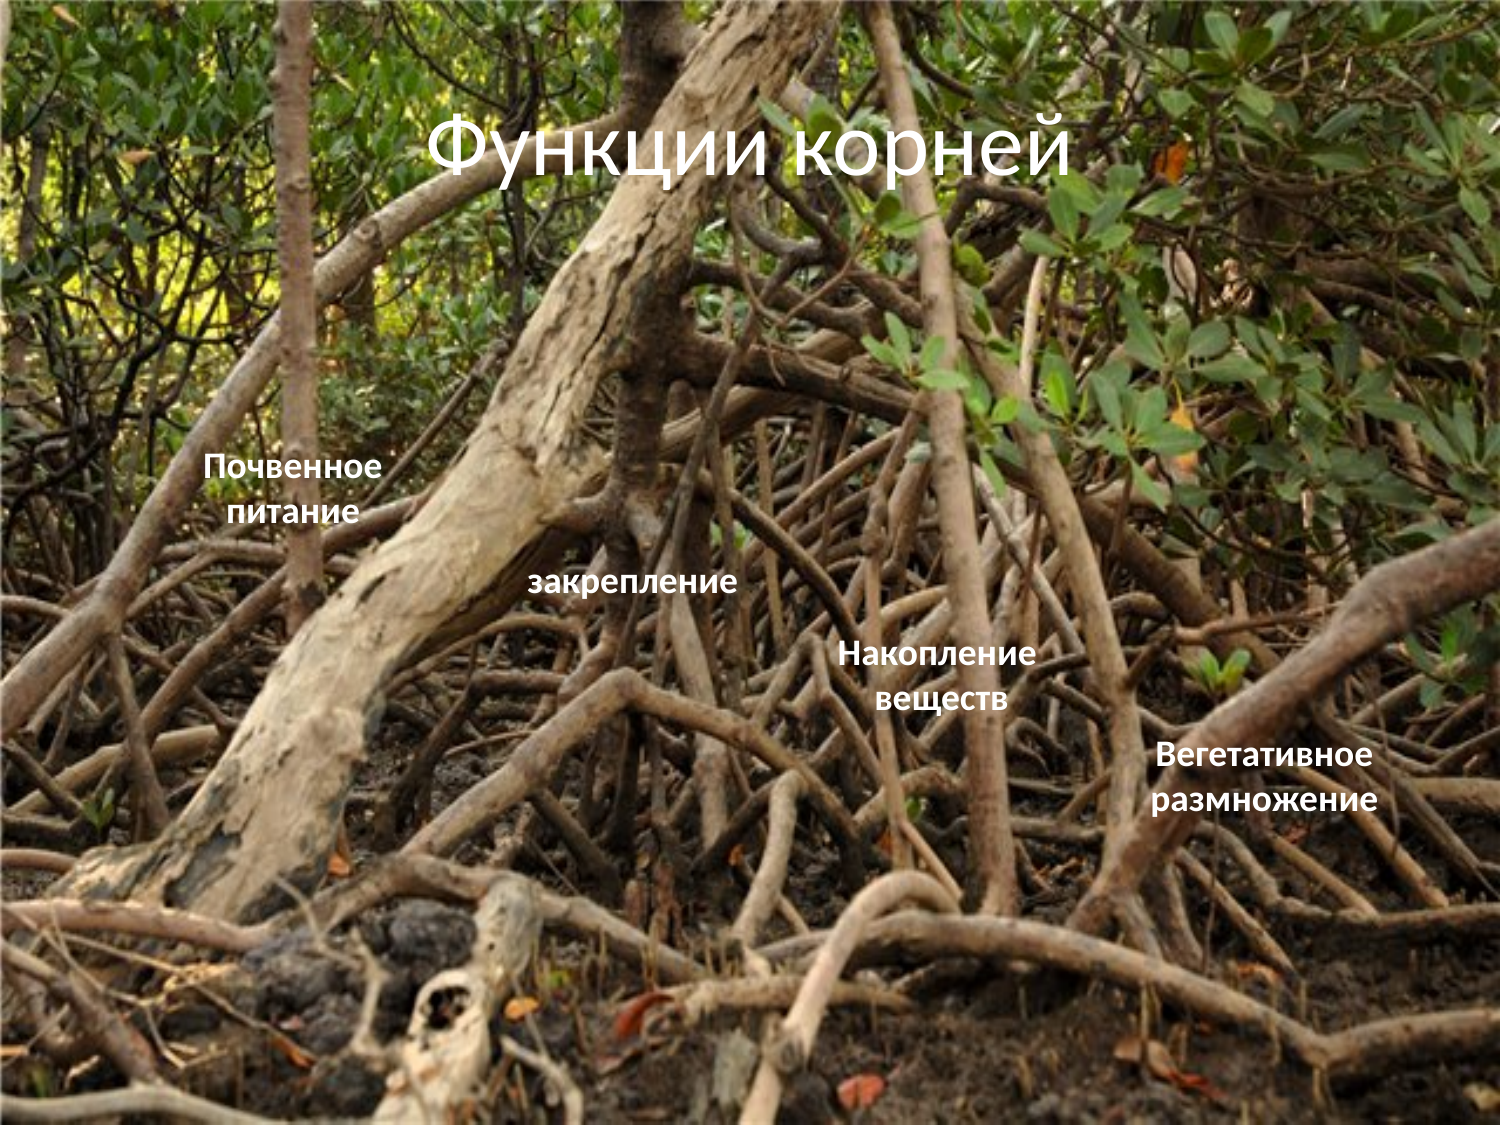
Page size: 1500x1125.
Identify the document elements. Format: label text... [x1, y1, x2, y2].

title Функции корней [75, 45, 1425, 233]
text_box Накопление веществ [749, 515, 1126, 830]
text_box закрепление [433, 421, 833, 737]
text_box Вегетативное размножение [1101, 632, 1428, 915]
text_box Почвенное питание [128, 327, 458, 645]
picture [0, 0, 1500, 1125]
